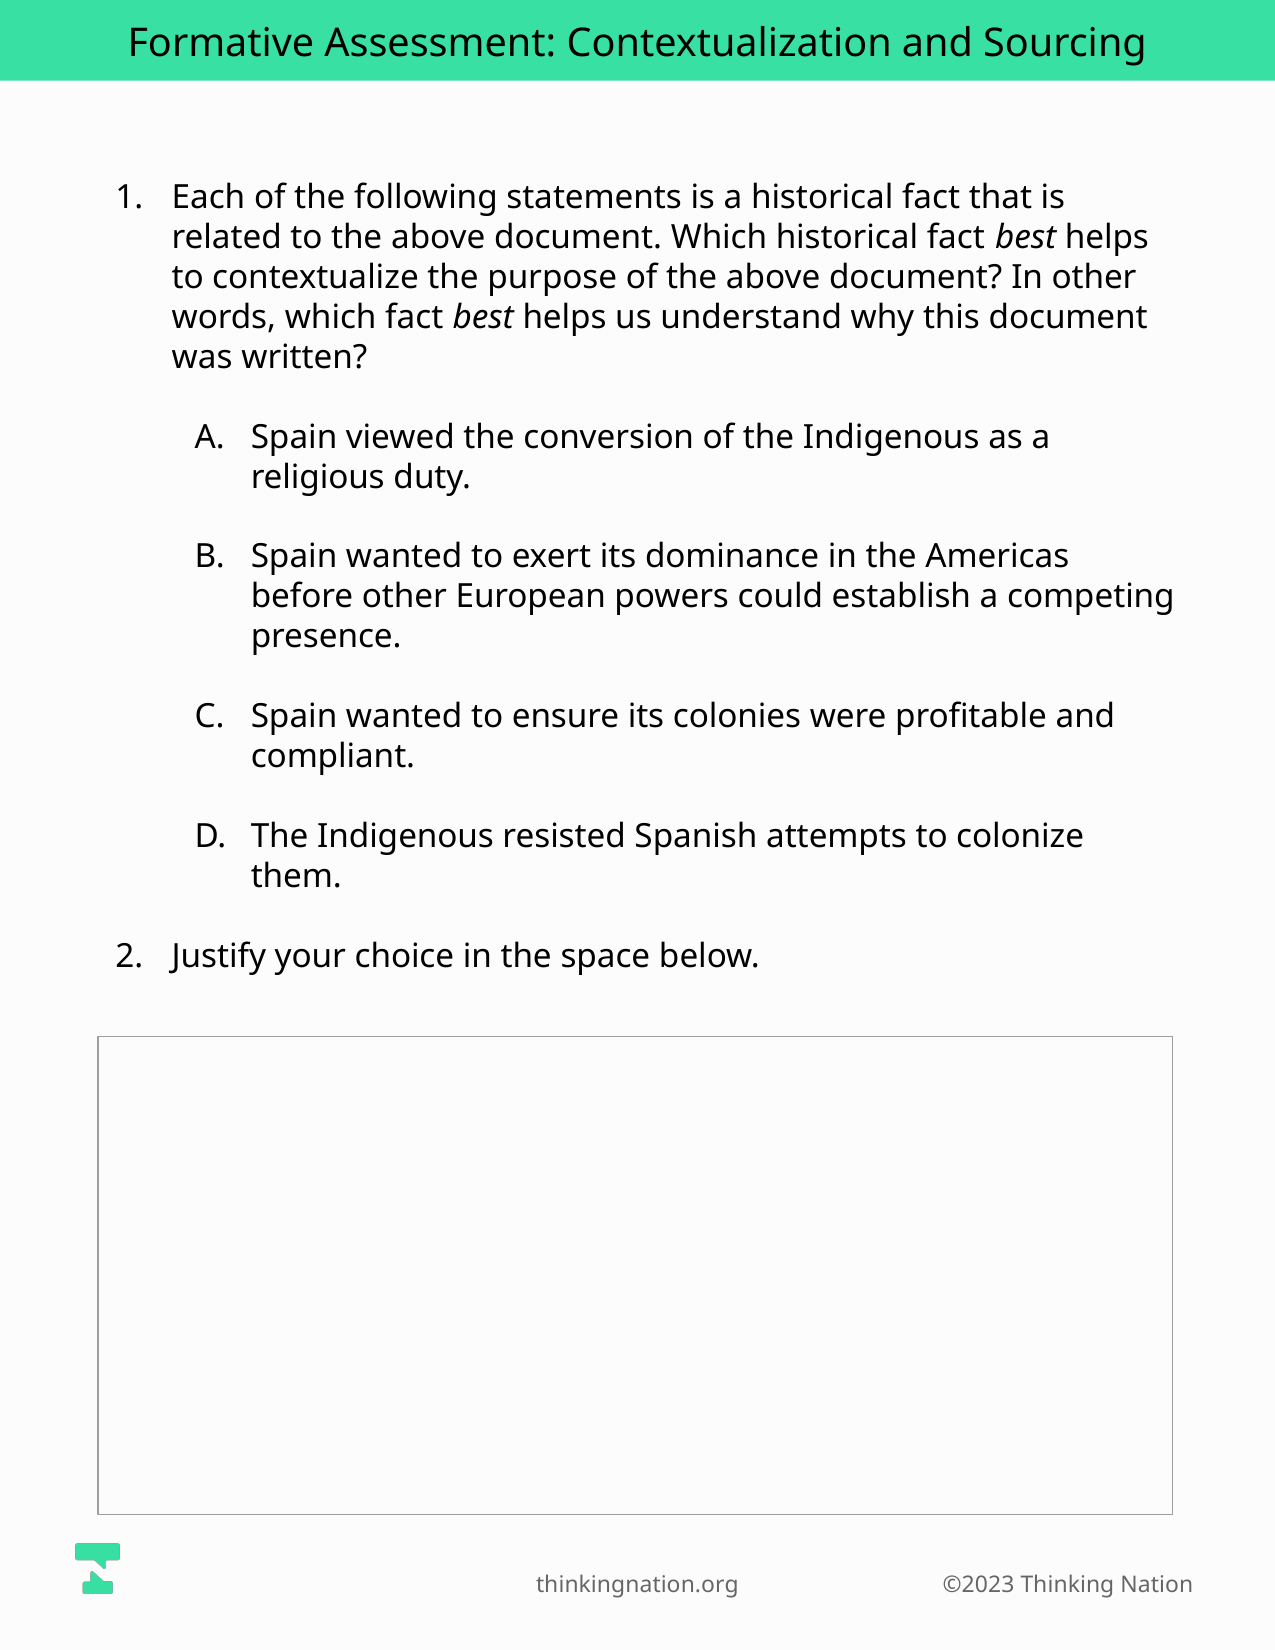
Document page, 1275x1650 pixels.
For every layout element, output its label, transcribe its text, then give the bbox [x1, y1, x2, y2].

text_box ©2023 Thinking Nation [907, 1553, 1210, 1605]
text_box Each of the following statements is a historical fact that is related to the above document. Which historical fact best helps to contextualize the purpose of the above document? In other words, which fact best helps us understand why this document was written? Spain viewed the conversion of the Indigenous as a religious duty. Spain wanted to exert its dominance in the Americas before other European powers could establish a competing presence. Spain wanted to ensure its colonies were profitable and compliant. The Indigenous resisted Spanish attempts to colonize them. Justify your choice in the space below. [76, 159, 1195, 1554]
picture [62, 1533, 133, 1604]
text_box thinkingnation.org [486, 1554, 789, 1605]
text_box Formative Assessment: Contextualization and Sourcing [0, 0, 1275, 81]
text_box [98, 1036, 1173, 1515]
